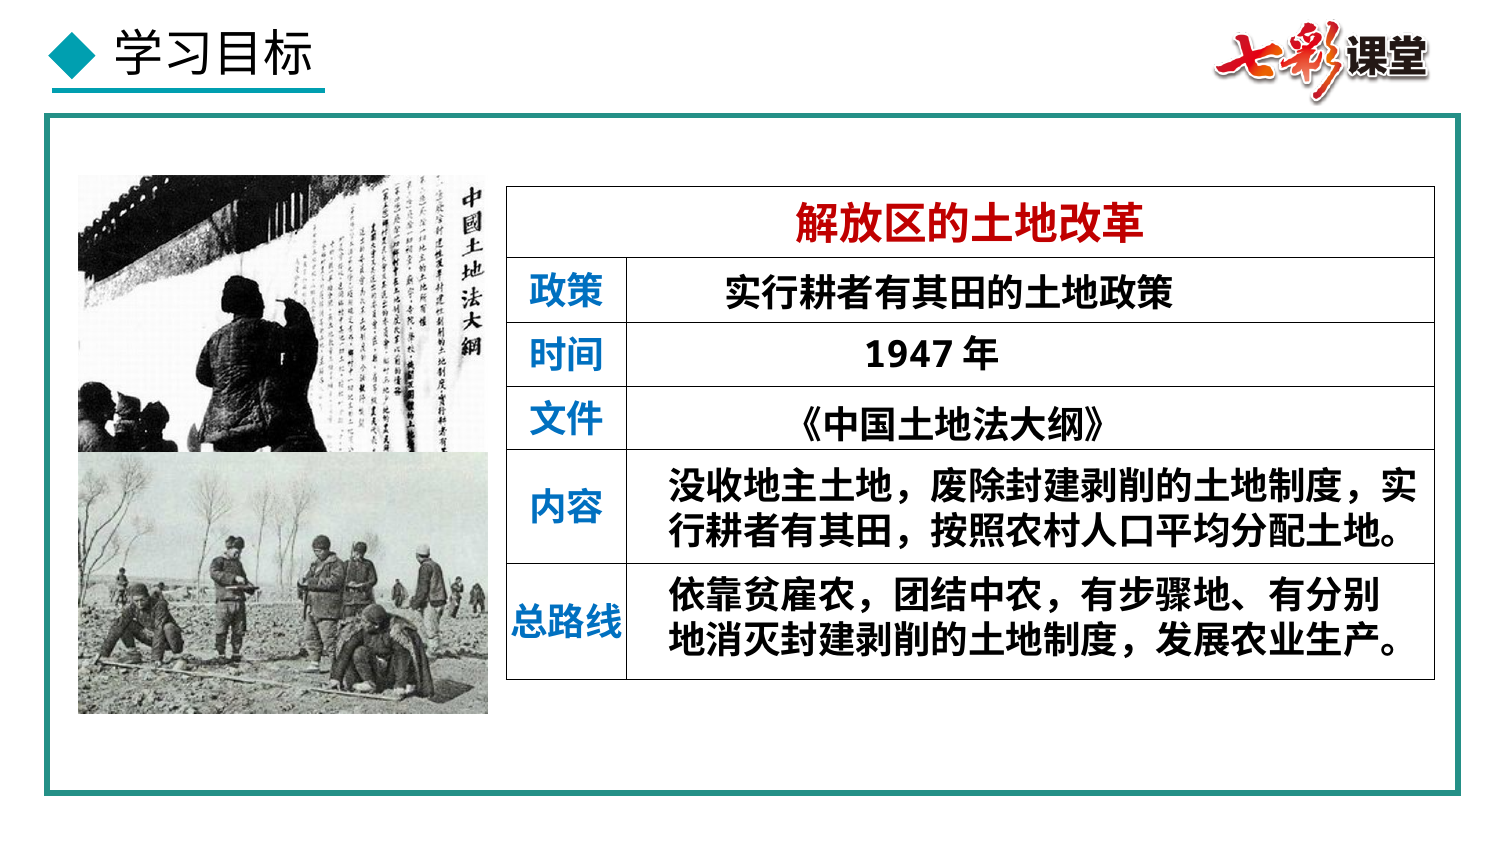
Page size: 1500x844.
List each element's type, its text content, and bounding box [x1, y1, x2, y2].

table_cell [627, 564, 1434, 679]
table_cell [627, 387, 1434, 449]
table_cell 政策 [507, 258, 626, 322]
table_header 解放区的土地改革 [507, 187, 1434, 257]
table_cell 文件 [507, 387, 626, 449]
picture [1210, 15, 1434, 106]
table_cell [627, 450, 1434, 563]
text_box 依靠贫雇农，团结中农，有步骤地、有分别地消灭封建剥削的土地制度，发展农业生产。 [657, 565, 1426, 668]
text_box 没收地主土地，废除封建剥削的土地制度，实行耕者有其田，按照农村人口平均分配土地。 [657, 456, 1446, 558]
text_box 1947年 [852, 324, 1061, 381]
table_cell [627, 258, 1434, 322]
table_cell 内容 [507, 450, 626, 563]
table_cell 时间 [507, 323, 626, 386]
table_cell 总路线 [507, 564, 626, 679]
table_cell [627, 323, 1434, 386]
text_box 《中国土地法大纲》 [773, 395, 1140, 452]
text_box 实行耕者有其田的土地政策 [712, 263, 1201, 320]
picture [77, 175, 488, 714]
